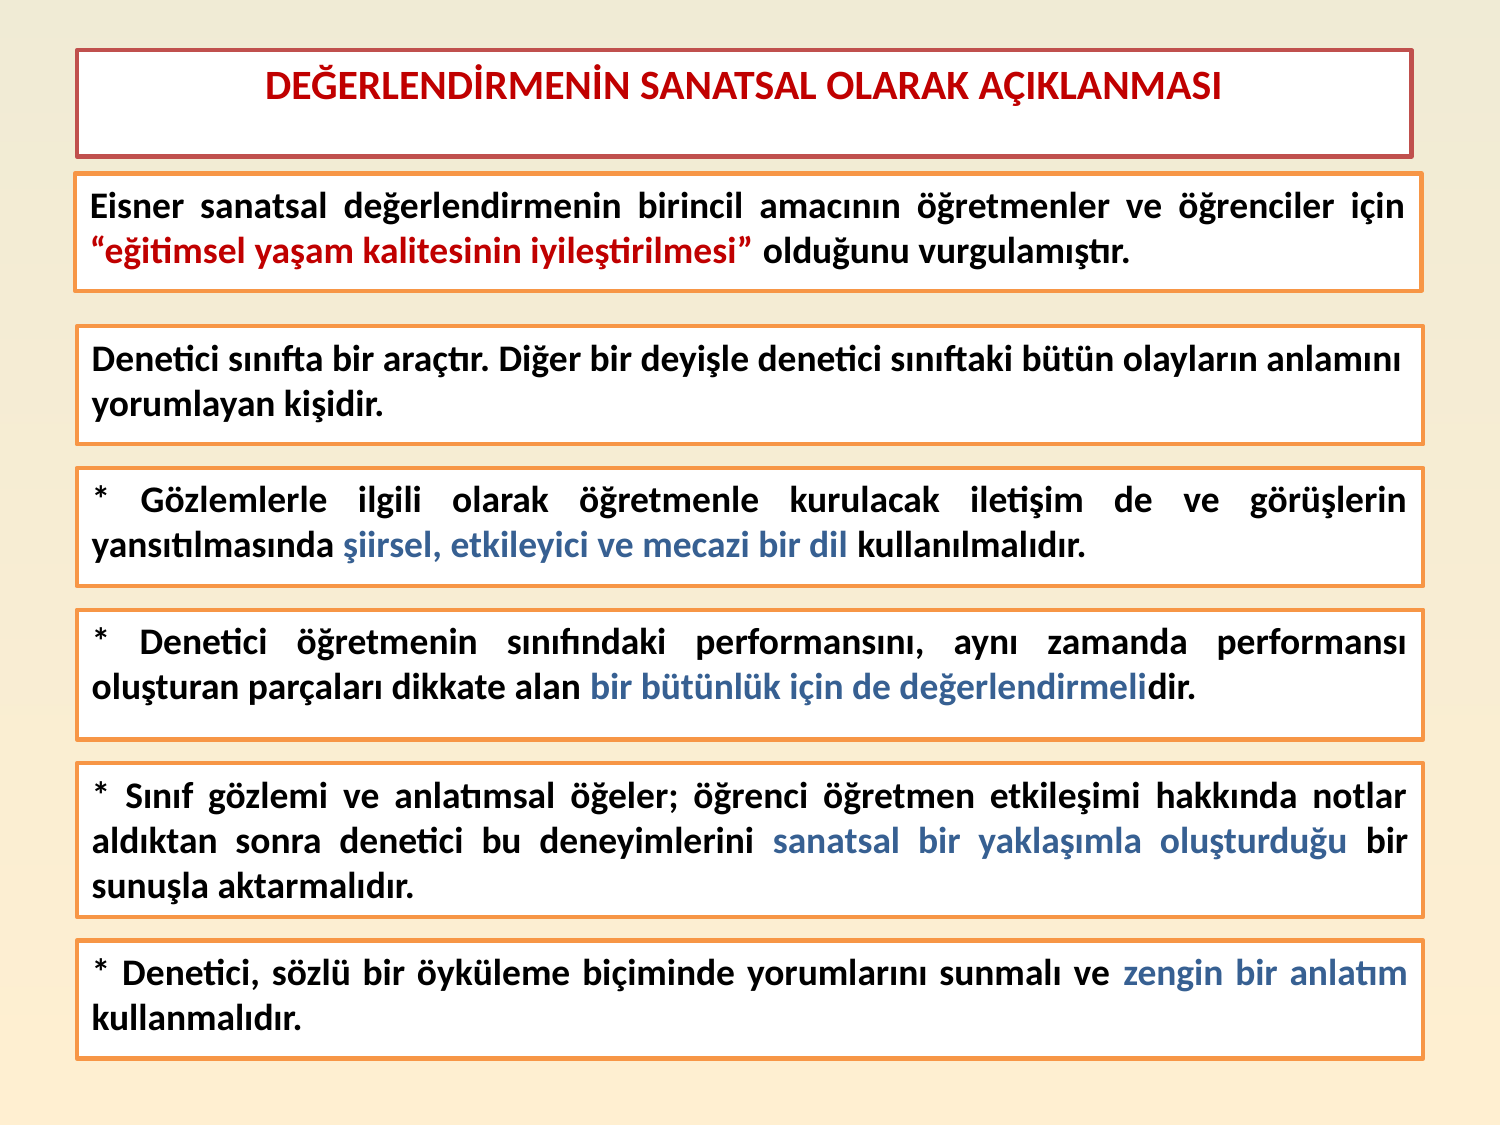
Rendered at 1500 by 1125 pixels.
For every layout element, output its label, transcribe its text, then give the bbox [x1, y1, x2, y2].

text_box * Denetici, sözlü bir öyküleme biçiminde yorumlarını sunmalı ve zengin bir anlatım kullanmalıdır. [75, 938, 1425, 1061]
text_box * Gözlemlerle ilgili olarak öğretmenle kurulacak iletişim de ve görüşlerin yansıtılmasında şiirsel, etkileyici ve mecazi bir dil kullanılmalıdır. [75, 466, 1425, 588]
text_box Denetici sınıfta bir araçtır. Diğer bir deyişle denetici sınıftaki bütün olayların anlamını yorumlayan kişidir. [75, 324, 1425, 446]
text_box * Denetici öğretmenin sınıfındaki performansını, aynı zamanda performansı oluşturan parçaları dikkate alan bir bütünlük için de değerlendirmelidir. [75, 608, 1425, 742]
text_box * Sınıf gözlemi ve anlatımsal öğeler; öğrenci öğretmen etkileşimi hakkında notlar aldıktan sonra denetici bu deneyimlerini sanatsal bir yaklaşımla oluşturduğu bir sunuşla aktarmalıdır. [75, 761, 1425, 919]
text_box Eisner sanatsal değerlendirmenin birincil amacının öğretmenler ve öğrenciler için “eğitimsel yaşam kalitesinin iyileştirilmesi” olduğunu vurgulamıştır. [73, 171, 1424, 293]
text_box DEĞERLENDİRMENİN SANATSAL OLARAK AÇIKLANMASI [75, 48, 1414, 159]
